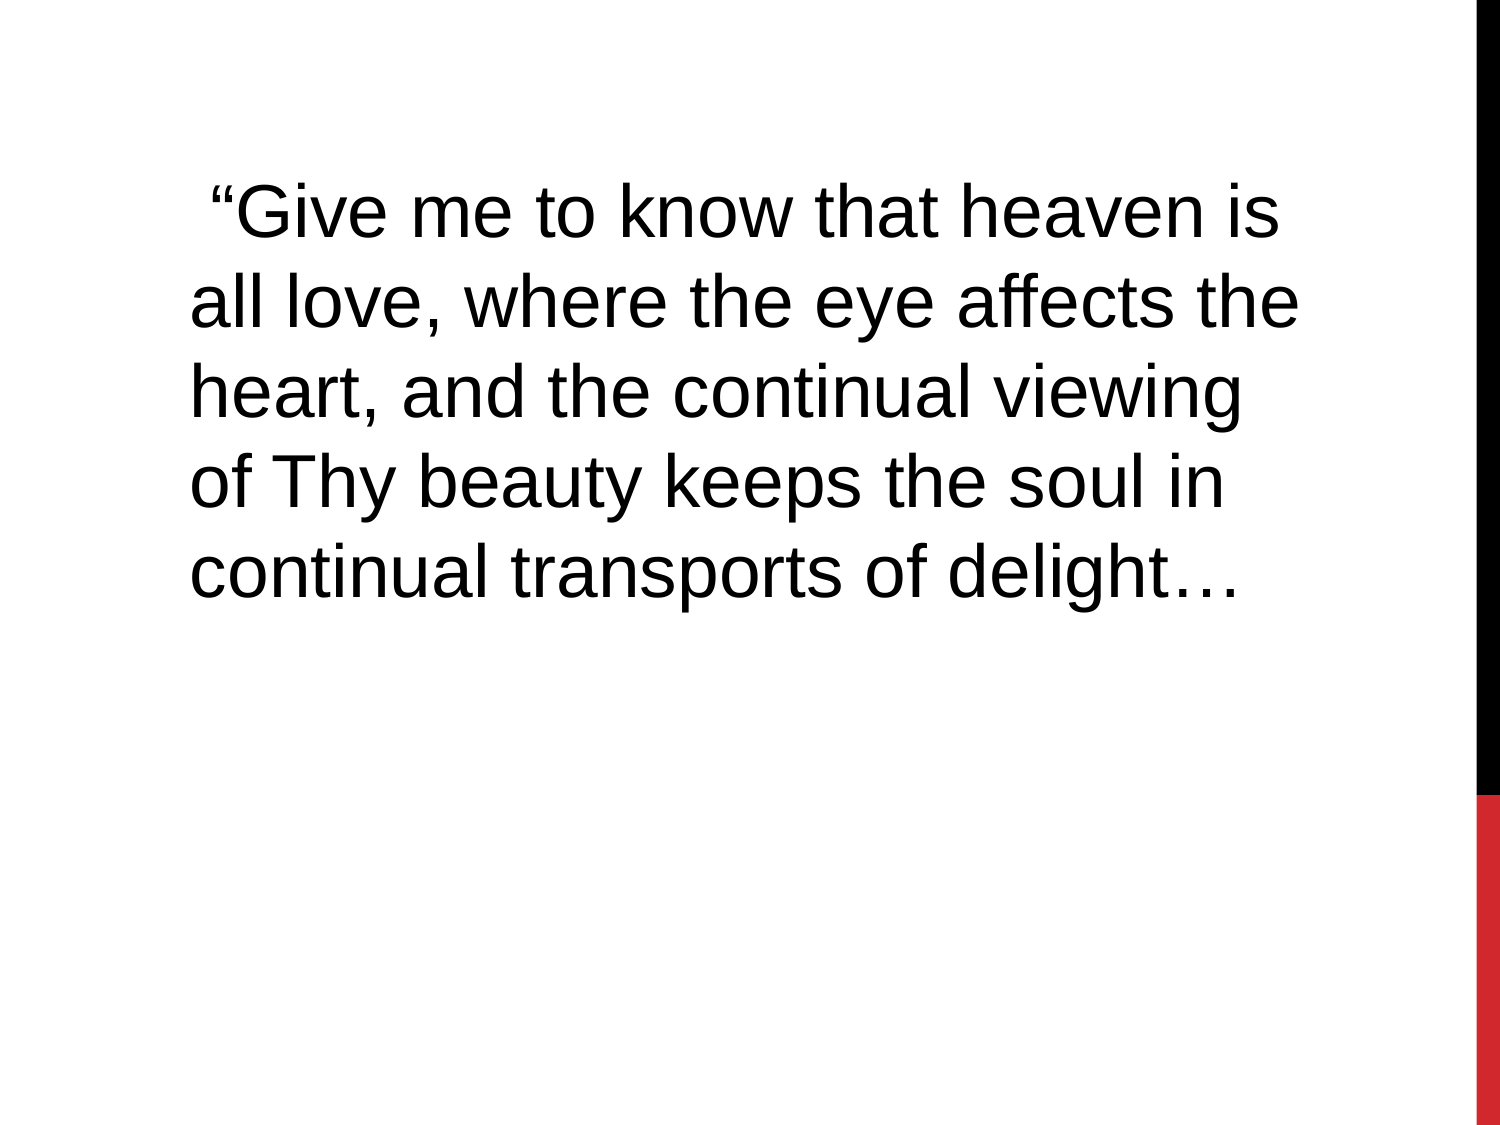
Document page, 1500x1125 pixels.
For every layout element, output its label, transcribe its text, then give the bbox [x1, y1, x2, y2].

text_box “Give me to know that heaven is all love, where the eye affects the heart, and the continual viewing of Thy beauty keeps the soul in continual transports of delight… [174, 155, 1338, 621]
